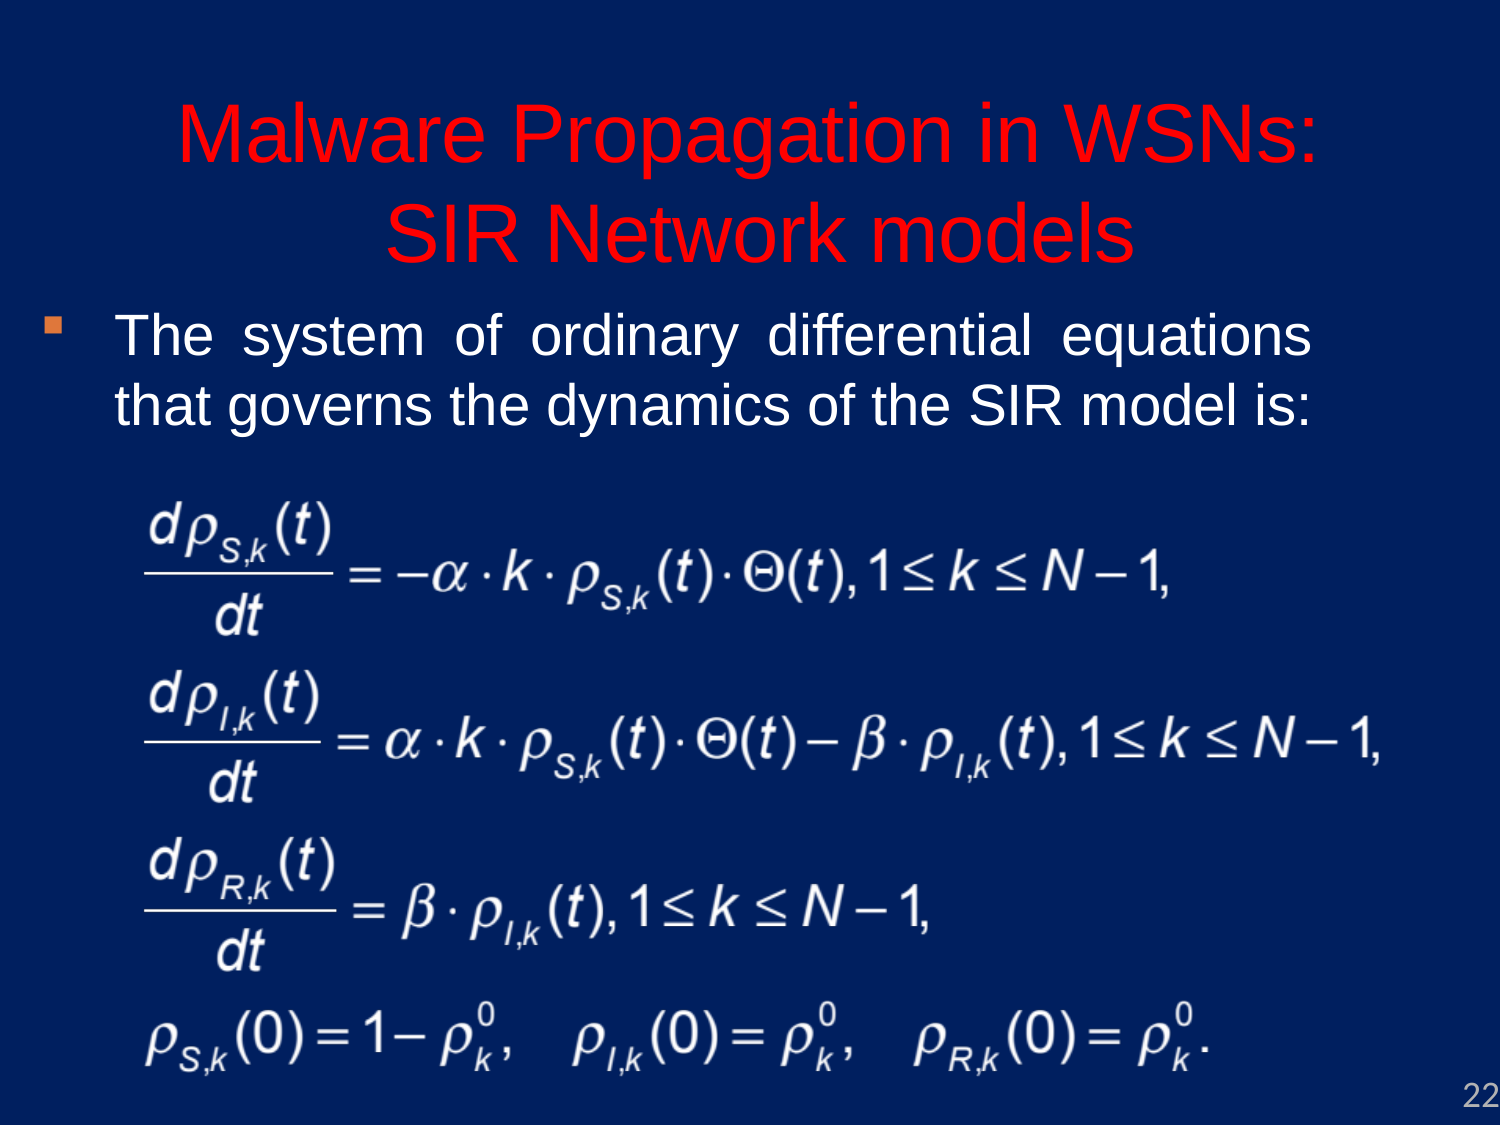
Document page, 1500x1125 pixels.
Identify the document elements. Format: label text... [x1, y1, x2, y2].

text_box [141, 487, 1380, 1078]
title Malware Propagation in WSNs: SIR Network models [44, 53, 1456, 279]
text_box The system of ordinary differential equations that governs the dynamics of the SIR model is: [37, 297, 1313, 508]
slide_number 22 [1437, 1069, 1500, 1125]
